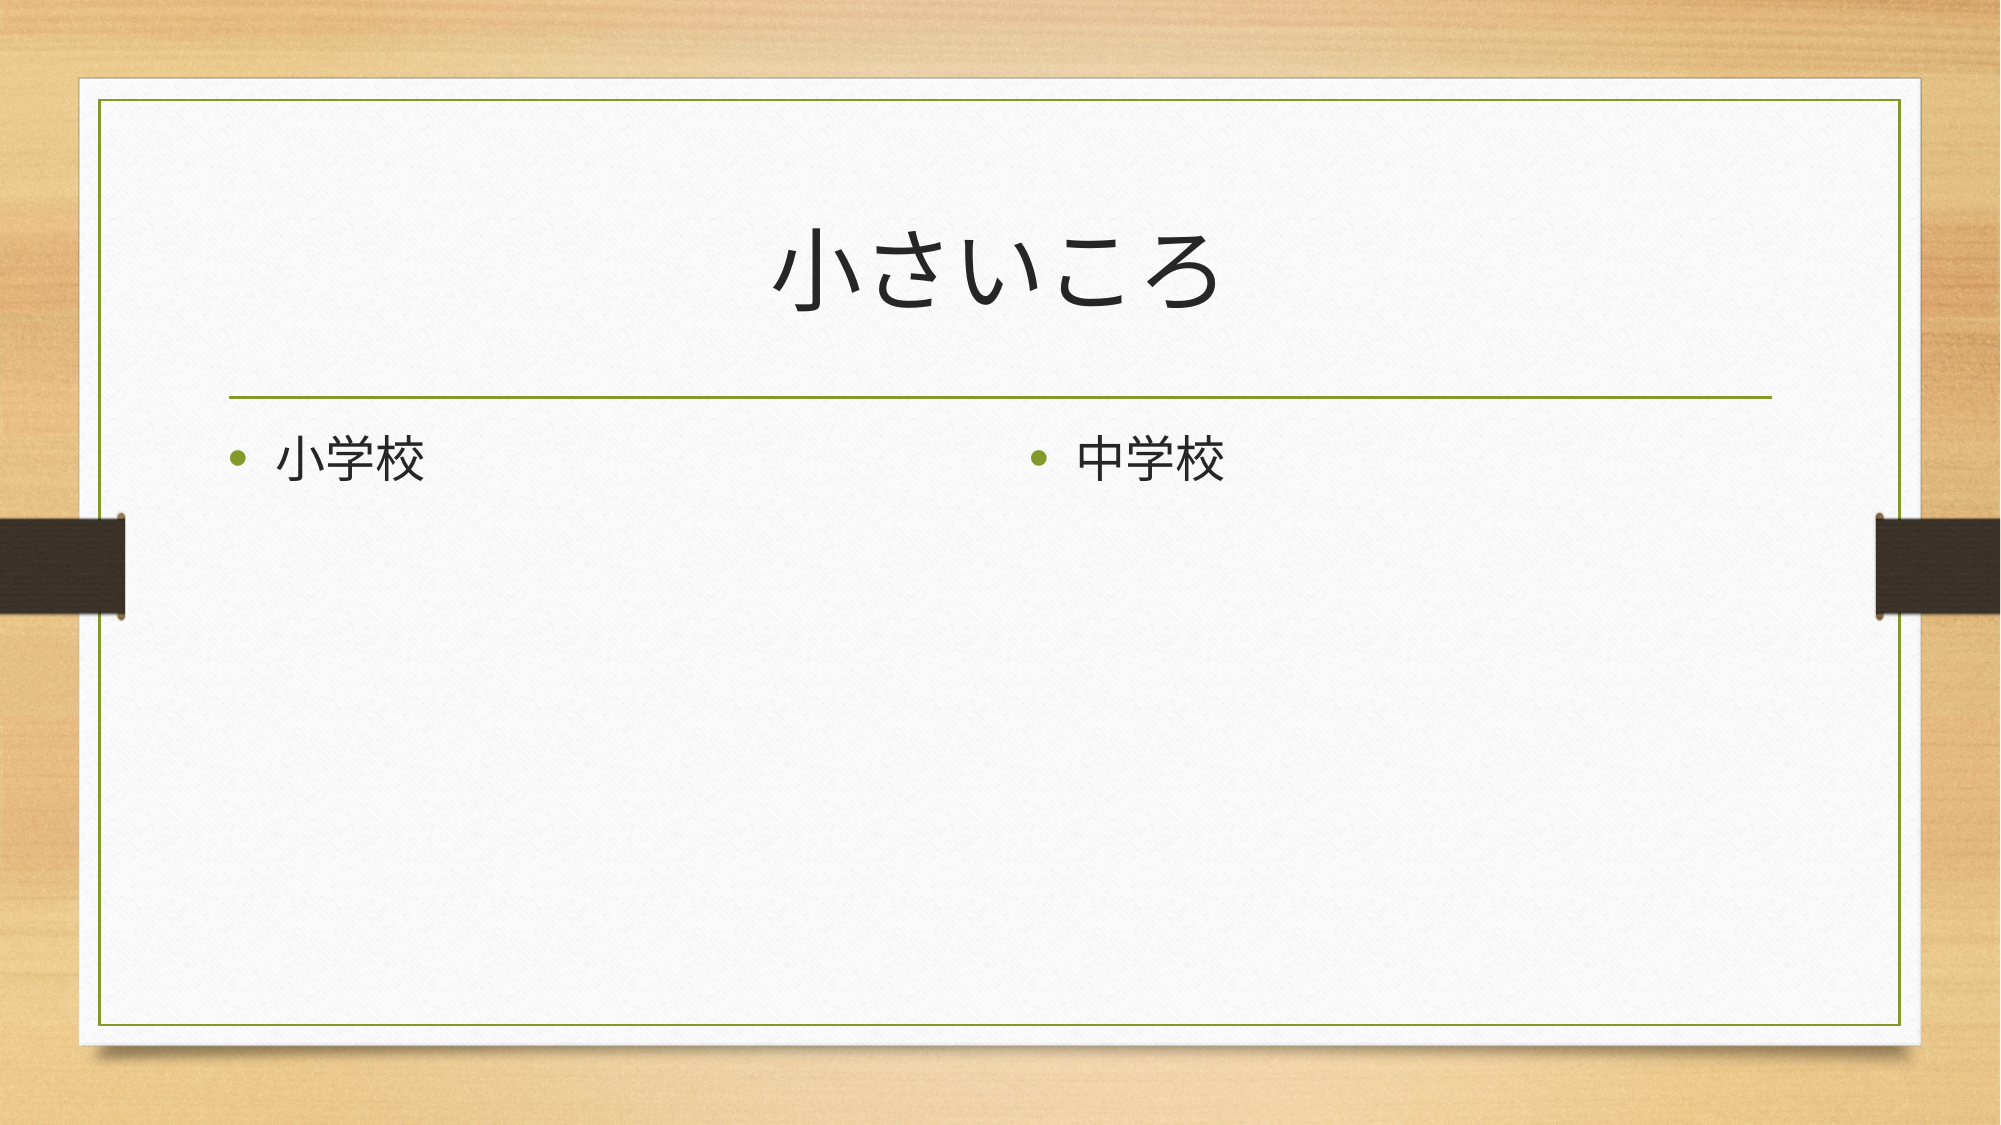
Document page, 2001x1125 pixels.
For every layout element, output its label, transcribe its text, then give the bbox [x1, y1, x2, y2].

title 小さいころ [212, 161, 1788, 375]
picture [0, 0, 2001, 1125]
list 中学校 [1013, 420, 1788, 963]
list 小学校 [213, 420, 987, 963]
